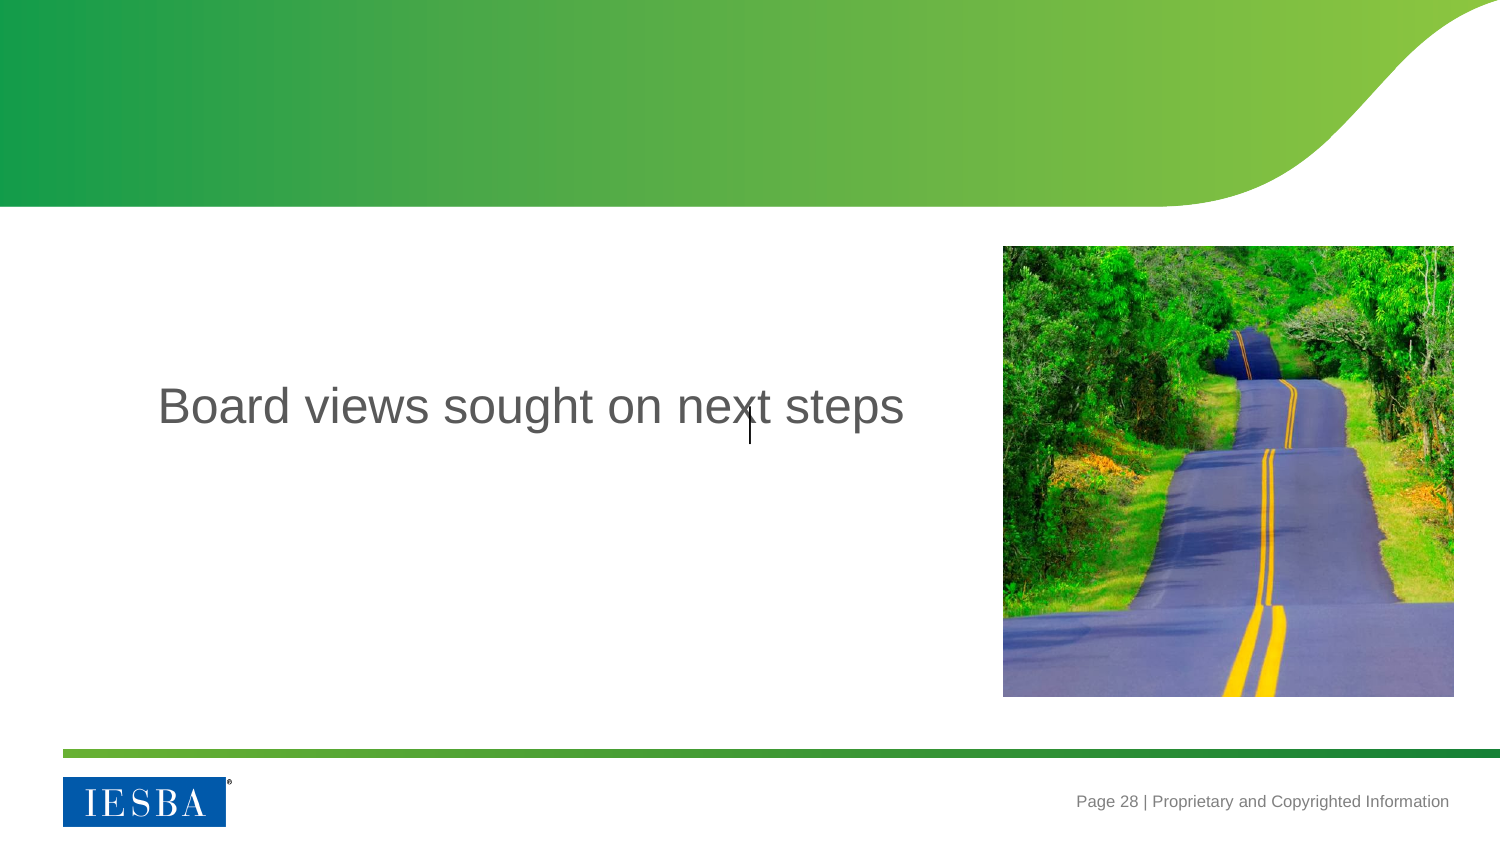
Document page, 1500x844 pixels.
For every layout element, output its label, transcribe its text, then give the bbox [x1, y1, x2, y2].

list Board views sought on next steps [62, 220, 1000, 724]
picture [0, 0, 1500, 207]
picture [1003, 246, 1455, 697]
title [62, 59, 1300, 135]
text_box  [717, 391, 783, 452]
picture [63, 777, 232, 827]
